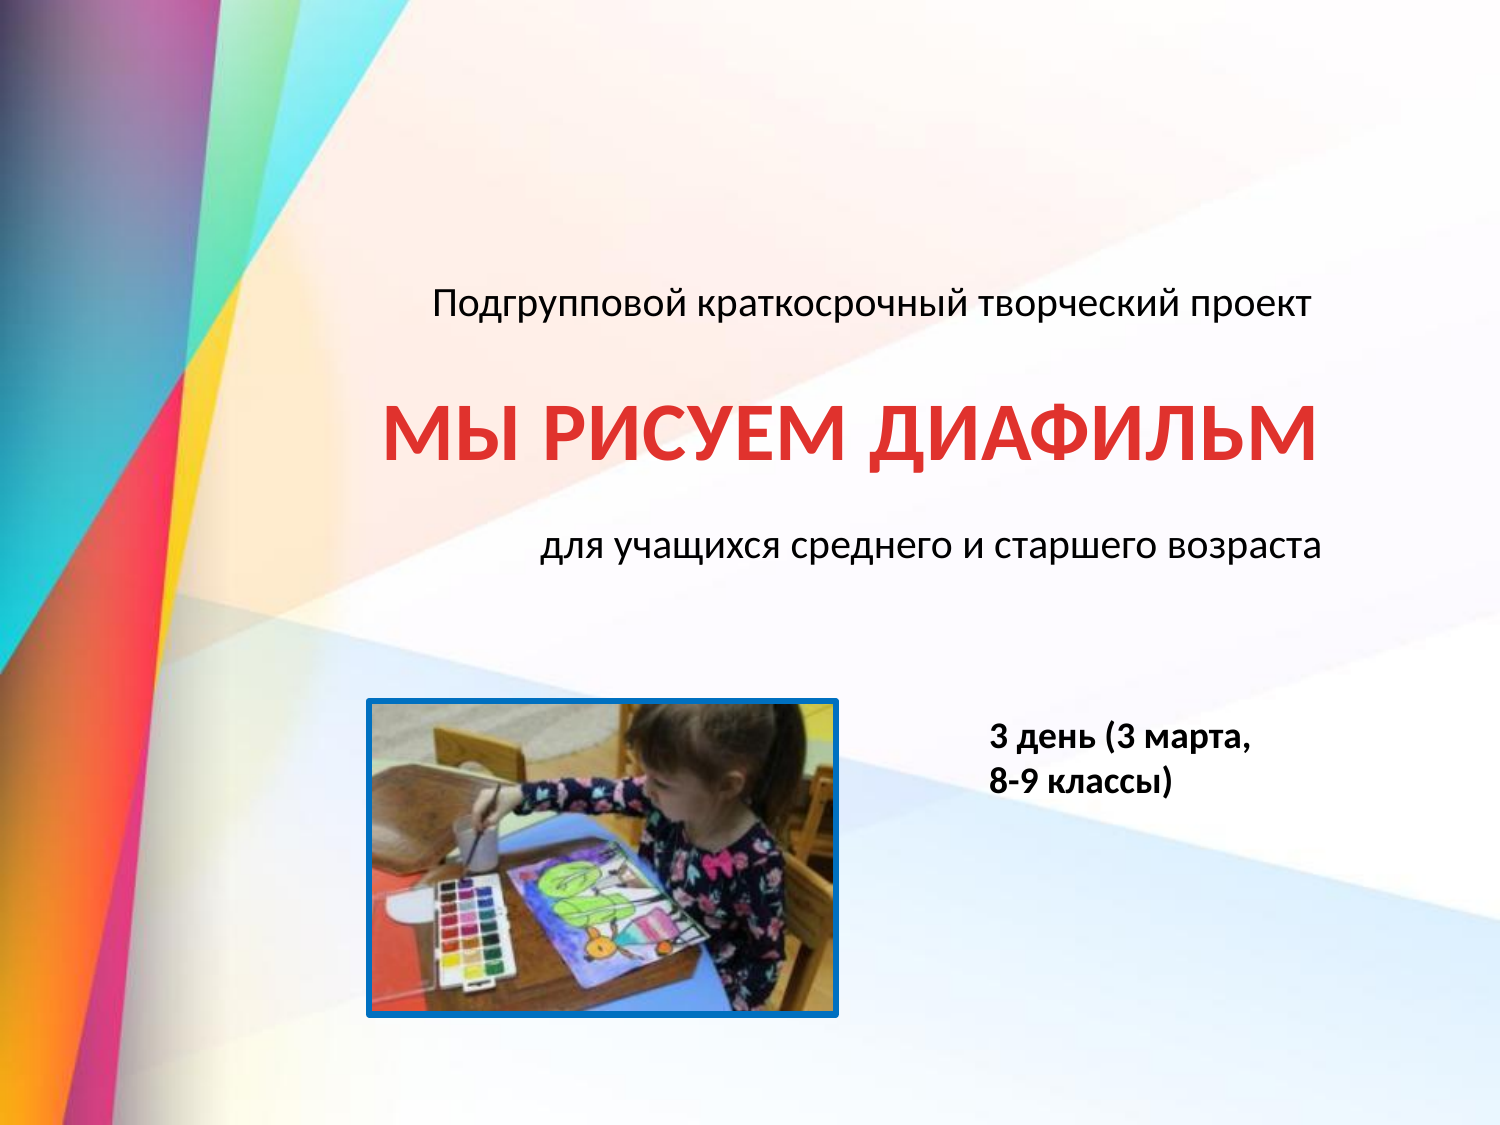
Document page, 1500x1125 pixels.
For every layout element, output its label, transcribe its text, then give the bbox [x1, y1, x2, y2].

text_box для учащихся среднего и старшего возраста [524, 508, 1338, 574]
text_box 3 день (3 марта, 8-9 классы) [974, 704, 1294, 809]
text_box МЫ РИСУЕМ ДИАФИЛЬМ [366, 369, 1335, 485]
picture [0, 0, 1500, 1125]
text_box Подгрупповой краткосрочный творческий проект [416, 267, 1328, 333]
